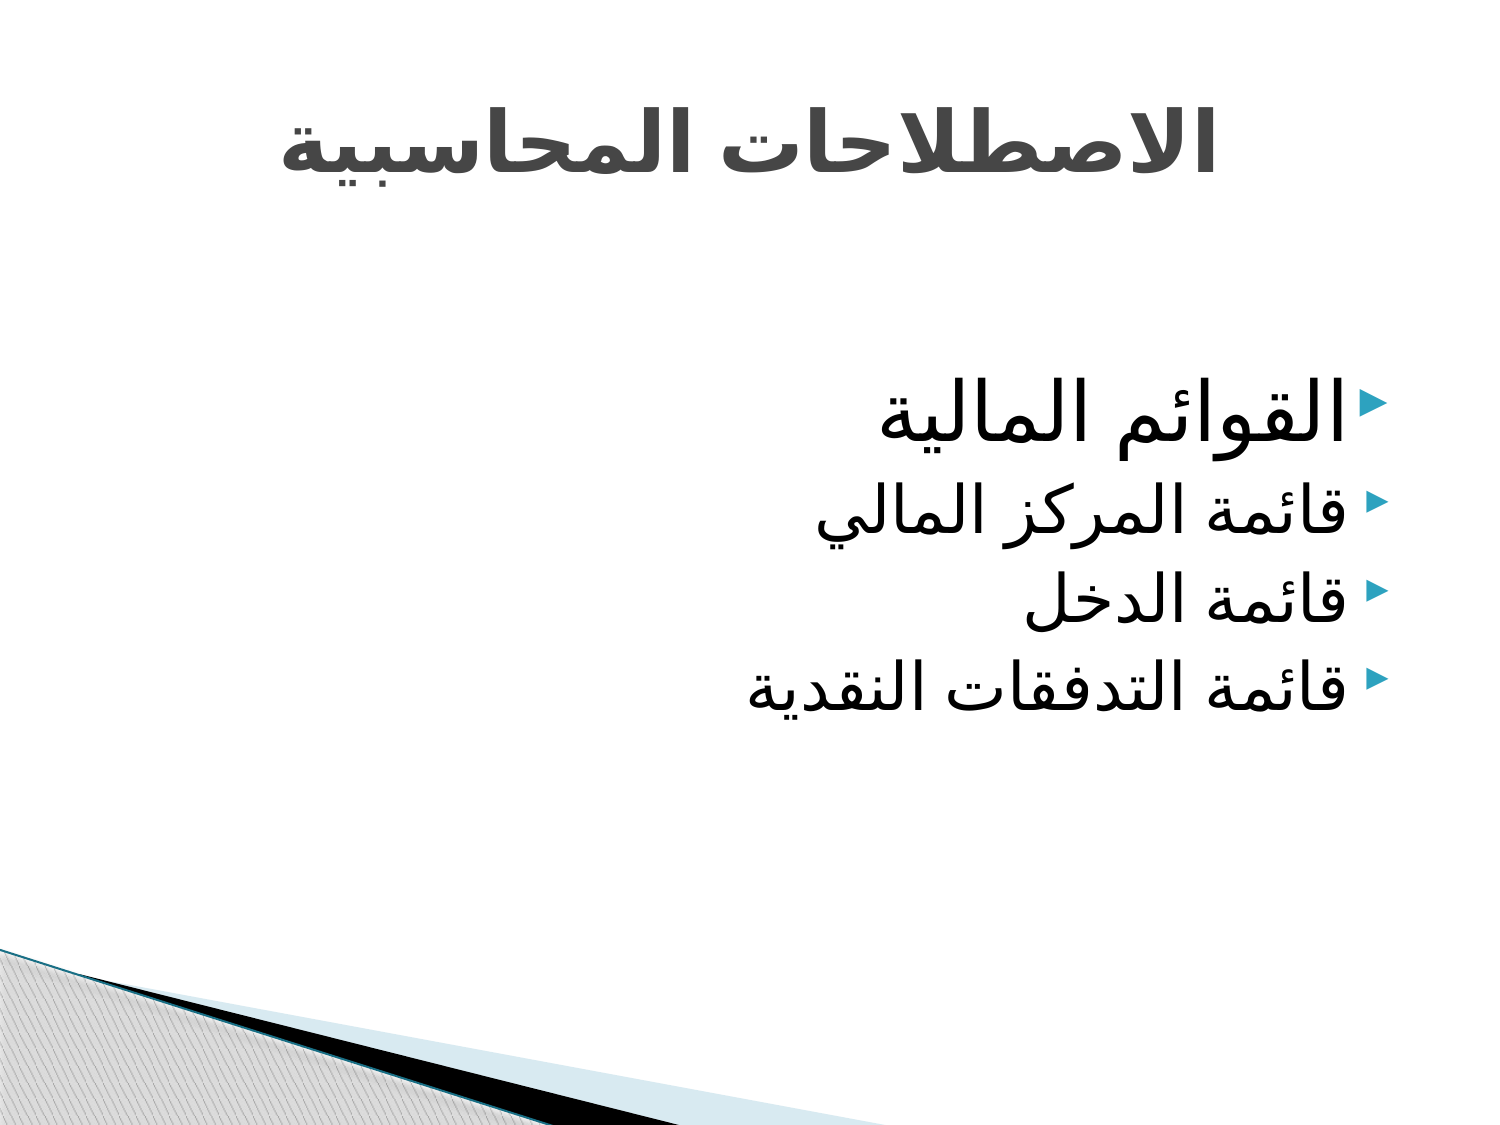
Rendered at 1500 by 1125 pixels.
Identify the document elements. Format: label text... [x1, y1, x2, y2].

title الاصطلاحات المحاسبية [75, 45, 1425, 233]
list القوائم المالية قائمة المركز المالي قائمة الدخل قائمة التدفقات النقدية [75, 243, 1425, 986]
